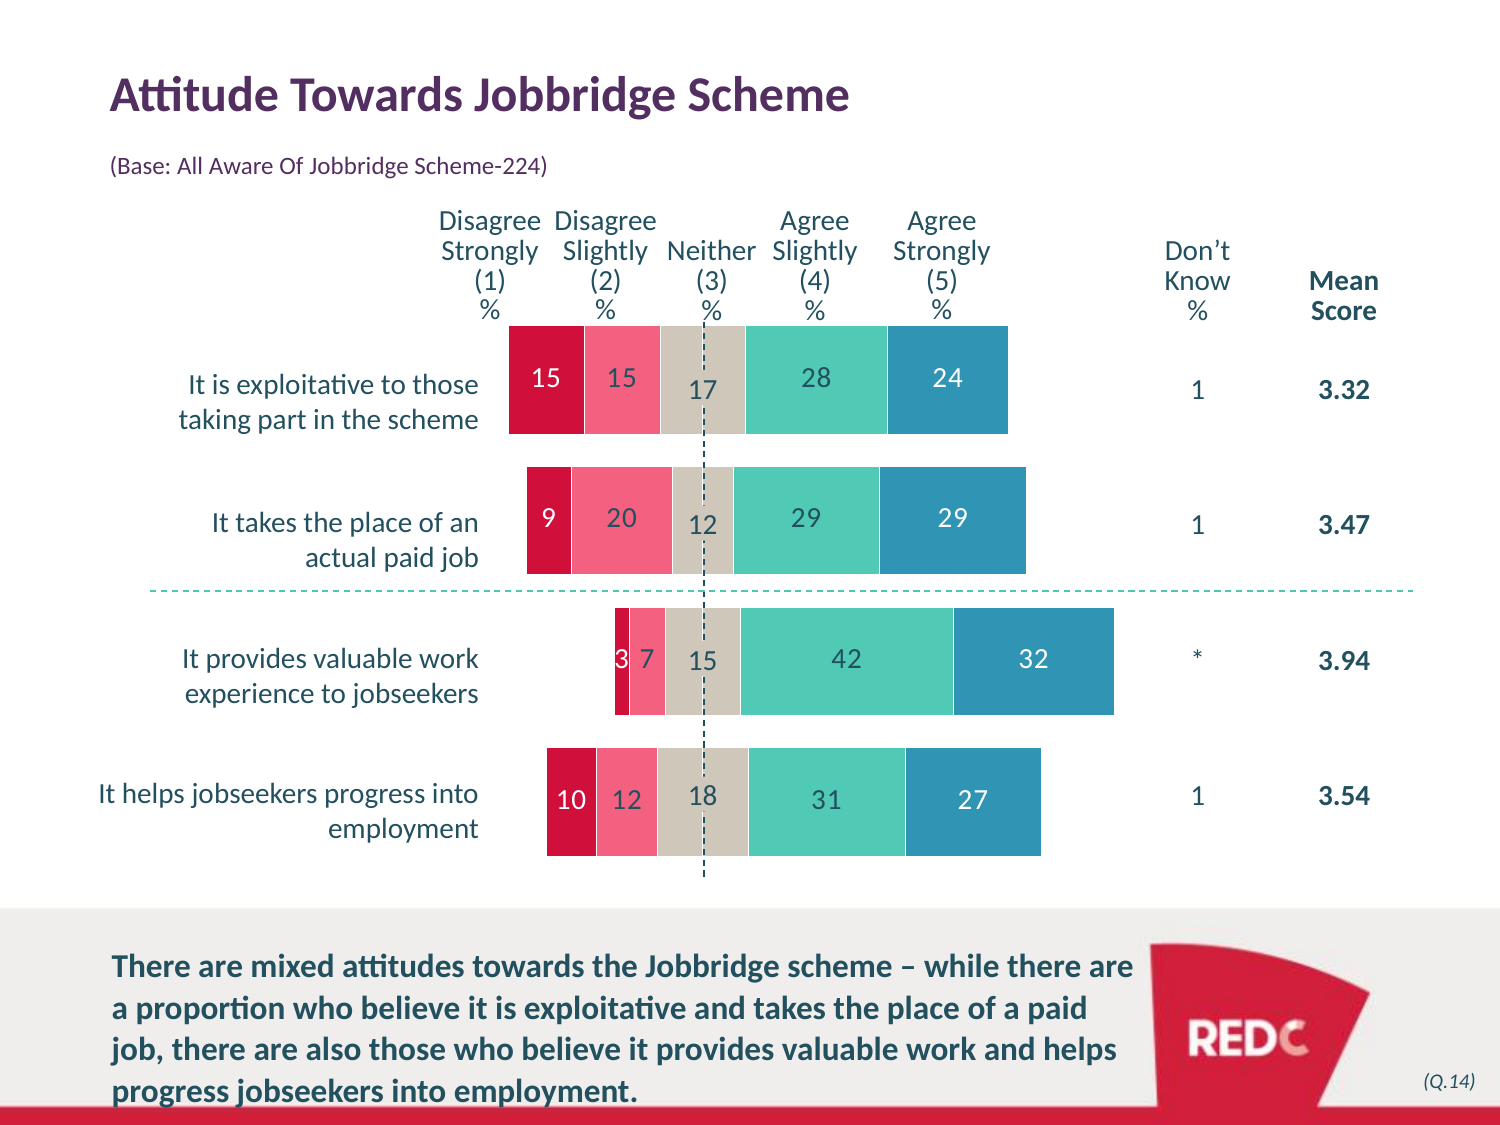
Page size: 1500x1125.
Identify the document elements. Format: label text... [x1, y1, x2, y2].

chart [382, 592, 1226, 885]
text_box It helps jobseekers progress into employment [96, 774, 377, 845]
text_box 3.54 [1317, 776, 1371, 812]
text_box (Q.14) [1422, 1067, 1476, 1093]
text_box 3.32 [1317, 369, 1371, 406]
text_box It is exploitative to those taking part in the scheme [124, 365, 377, 436]
list (Base: All Aware Of Jobbridge Scheme-224) [94, 129, 1003, 200]
text_box Mean Score [1277, 259, 1411, 334]
text_box Agree Strongly (5) % [875, 199, 1009, 296]
text_box Neither (3) % [645, 229, 748, 296]
list There are mixed attitudes towards the Jobbridge scheme – while there are a proportion who believe it is exploitative and takes the place of a paid job, there are also those who believe it provides valuable work and helps progress jobseekers into employment. [96, 934, 1160, 1068]
title Attitude Towards Jobbridge Scheme [94, 70, 1004, 129]
text_box Disagree Strongly (1) % [423, 199, 539, 296]
text_box Agree Slightly (4) % [748, 199, 875, 296]
chart [382, 297, 1226, 590]
text_box It provides valuable work experience to jobseekers [53, 638, 377, 709]
text_box It takes the place of an actual paid job [160, 503, 377, 574]
picture [0, 0, 1500, 1125]
text_box 3.47 [1317, 505, 1371, 541]
text_box 3.94 [1317, 641, 1371, 677]
text_box Don’t Know % [1131, 229, 1265, 334]
text_box Disagree Slightly (2) % [539, 199, 673, 296]
